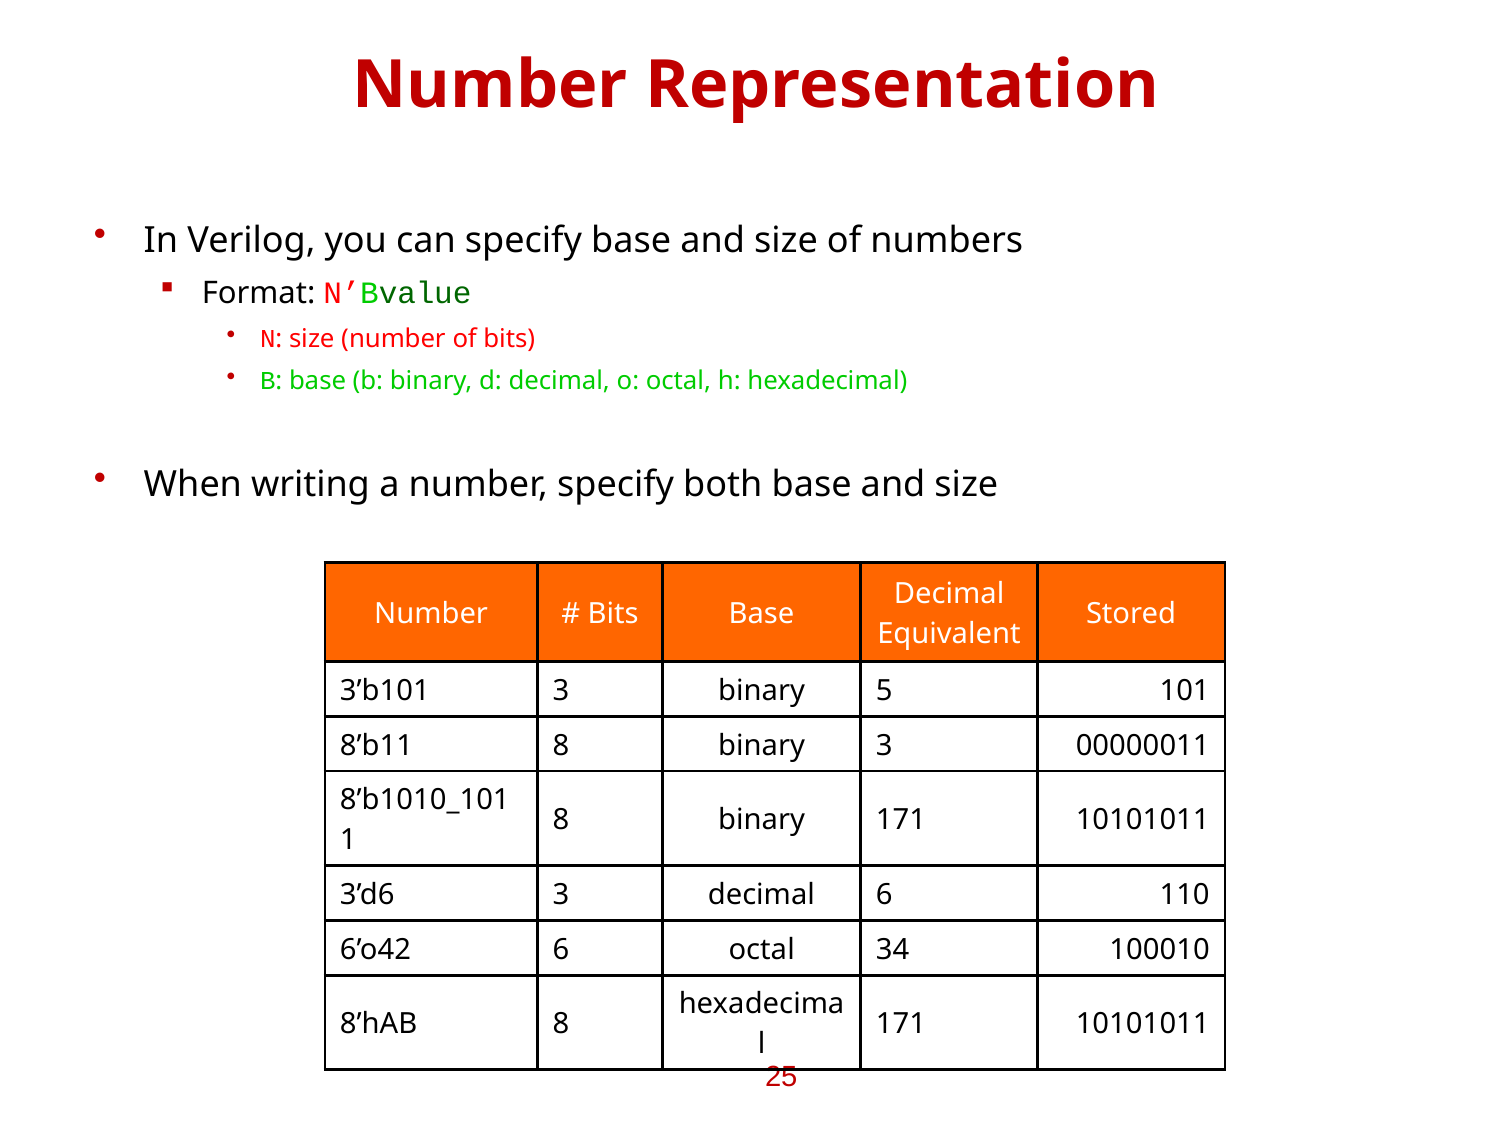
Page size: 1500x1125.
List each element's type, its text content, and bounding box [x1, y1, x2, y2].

slide_number 25 [649, 1071, 913, 1125]
table_cell 171 [862, 772, 1036, 864]
title Number Representation [124, 12, 1388, 151]
table_cell 8’b11 [326, 718, 536, 770]
table_cell 10101011 [1039, 977, 1224, 1068]
table_cell 171 [862, 977, 1036, 1068]
table_cell 6’o42 [326, 922, 536, 974]
table_cell binary [664, 772, 859, 864]
table_header Number [326, 564, 536, 660]
table_cell 3 [539, 867, 661, 919]
table_cell binary [664, 718, 859, 770]
table_cell 6 [539, 922, 661, 974]
table_cell 6 [862, 867, 1036, 919]
table_cell octal [664, 922, 859, 974]
list In Verilog, you can specify base and size of numbers Format: N’Bvalue N: size (number of bits) B: base (b: binary, d: decimal, o: octal, h: hexadecimal) When writing a number, specify both base and size [78, 199, 1430, 513]
table_cell 3’b101 [326, 663, 536, 715]
table_cell 8’b1010_1011 [326, 772, 536, 864]
table_cell 8 [539, 772, 661, 864]
table_header # Bits [539, 564, 661, 660]
table_cell 8 [539, 977, 661, 1068]
table_cell 101 [1039, 663, 1224, 715]
table_cell 10101011 [1039, 772, 1224, 864]
table_cell 100010 [1039, 922, 1224, 974]
table_cell hexadecimal [664, 977, 859, 1068]
table_cell decimal [664, 867, 859, 919]
table_header Base [664, 564, 859, 660]
table_cell 3 [539, 663, 661, 715]
table_cell 8 [539, 718, 661, 770]
table_cell 5 [862, 663, 1036, 715]
table_cell binary [664, 663, 859, 715]
table_header Stored [1039, 564, 1224, 660]
table_cell 3 [862, 718, 1036, 770]
table_cell 110 [1039, 867, 1224, 919]
table_cell 00000011 [1039, 718, 1224, 770]
table_header Decimal Equivalent [862, 564, 1036, 660]
table_cell 34 [862, 922, 1036, 974]
table_cell 8’hAB [326, 977, 536, 1068]
table_cell 3’d6 [326, 867, 536, 919]
